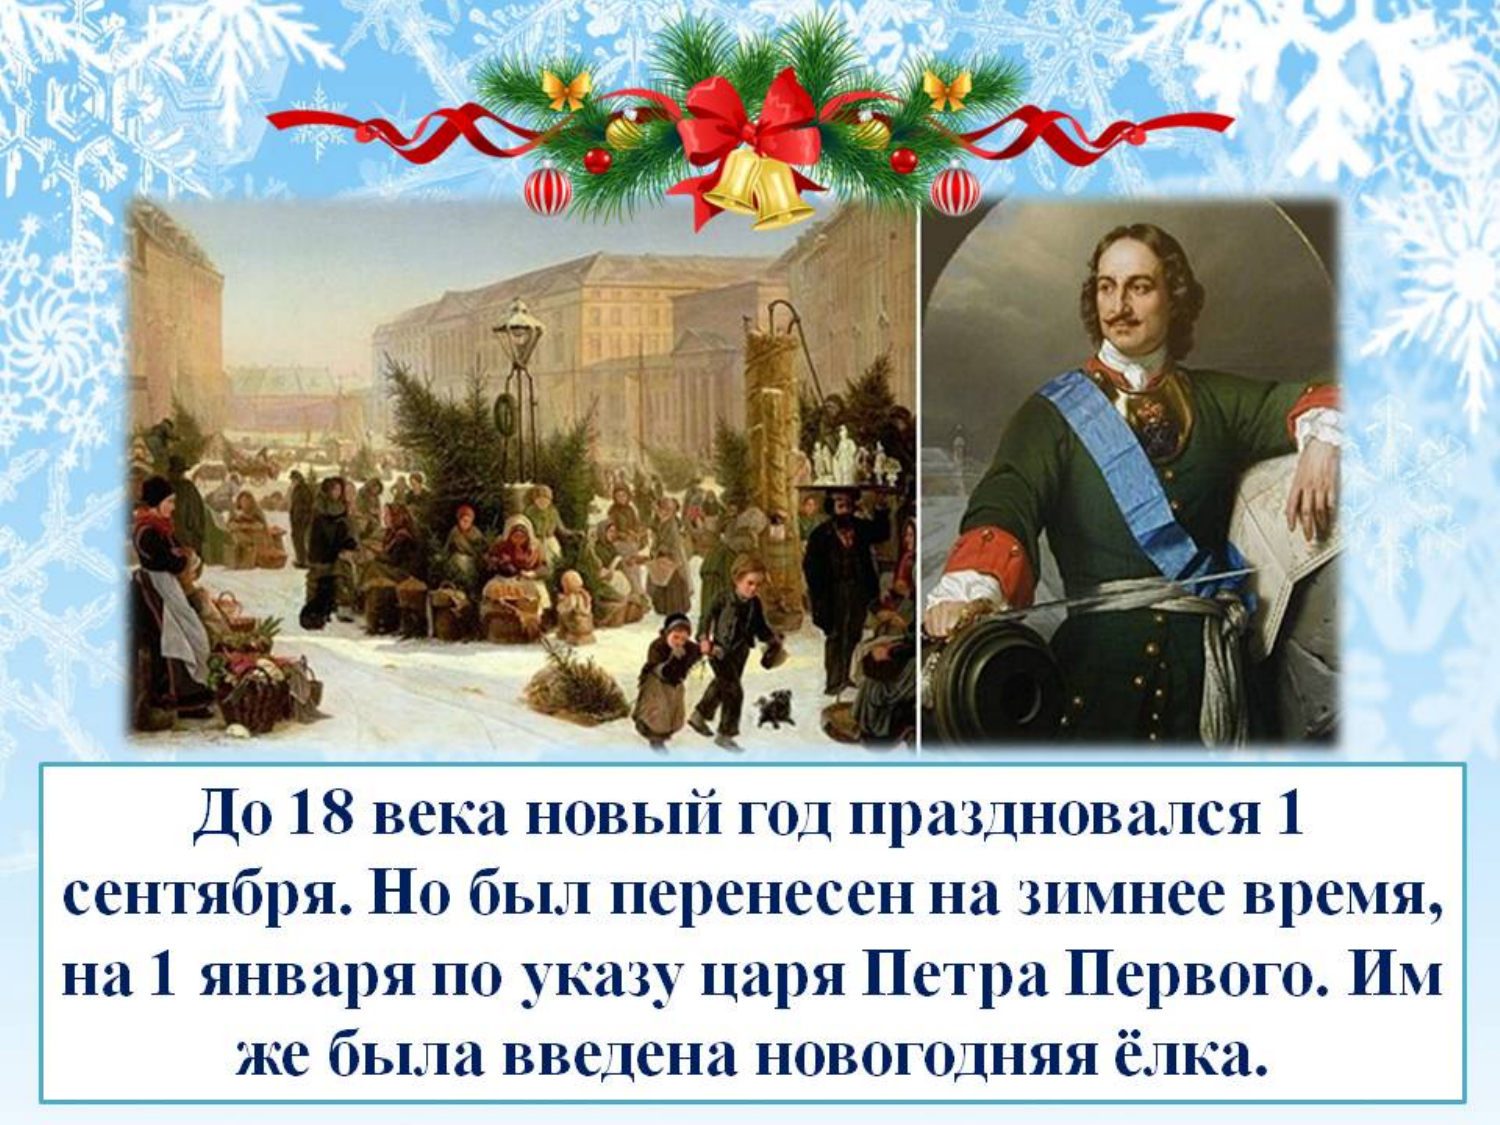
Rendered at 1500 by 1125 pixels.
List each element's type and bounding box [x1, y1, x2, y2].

list [0, 0, 1500, 1125]
